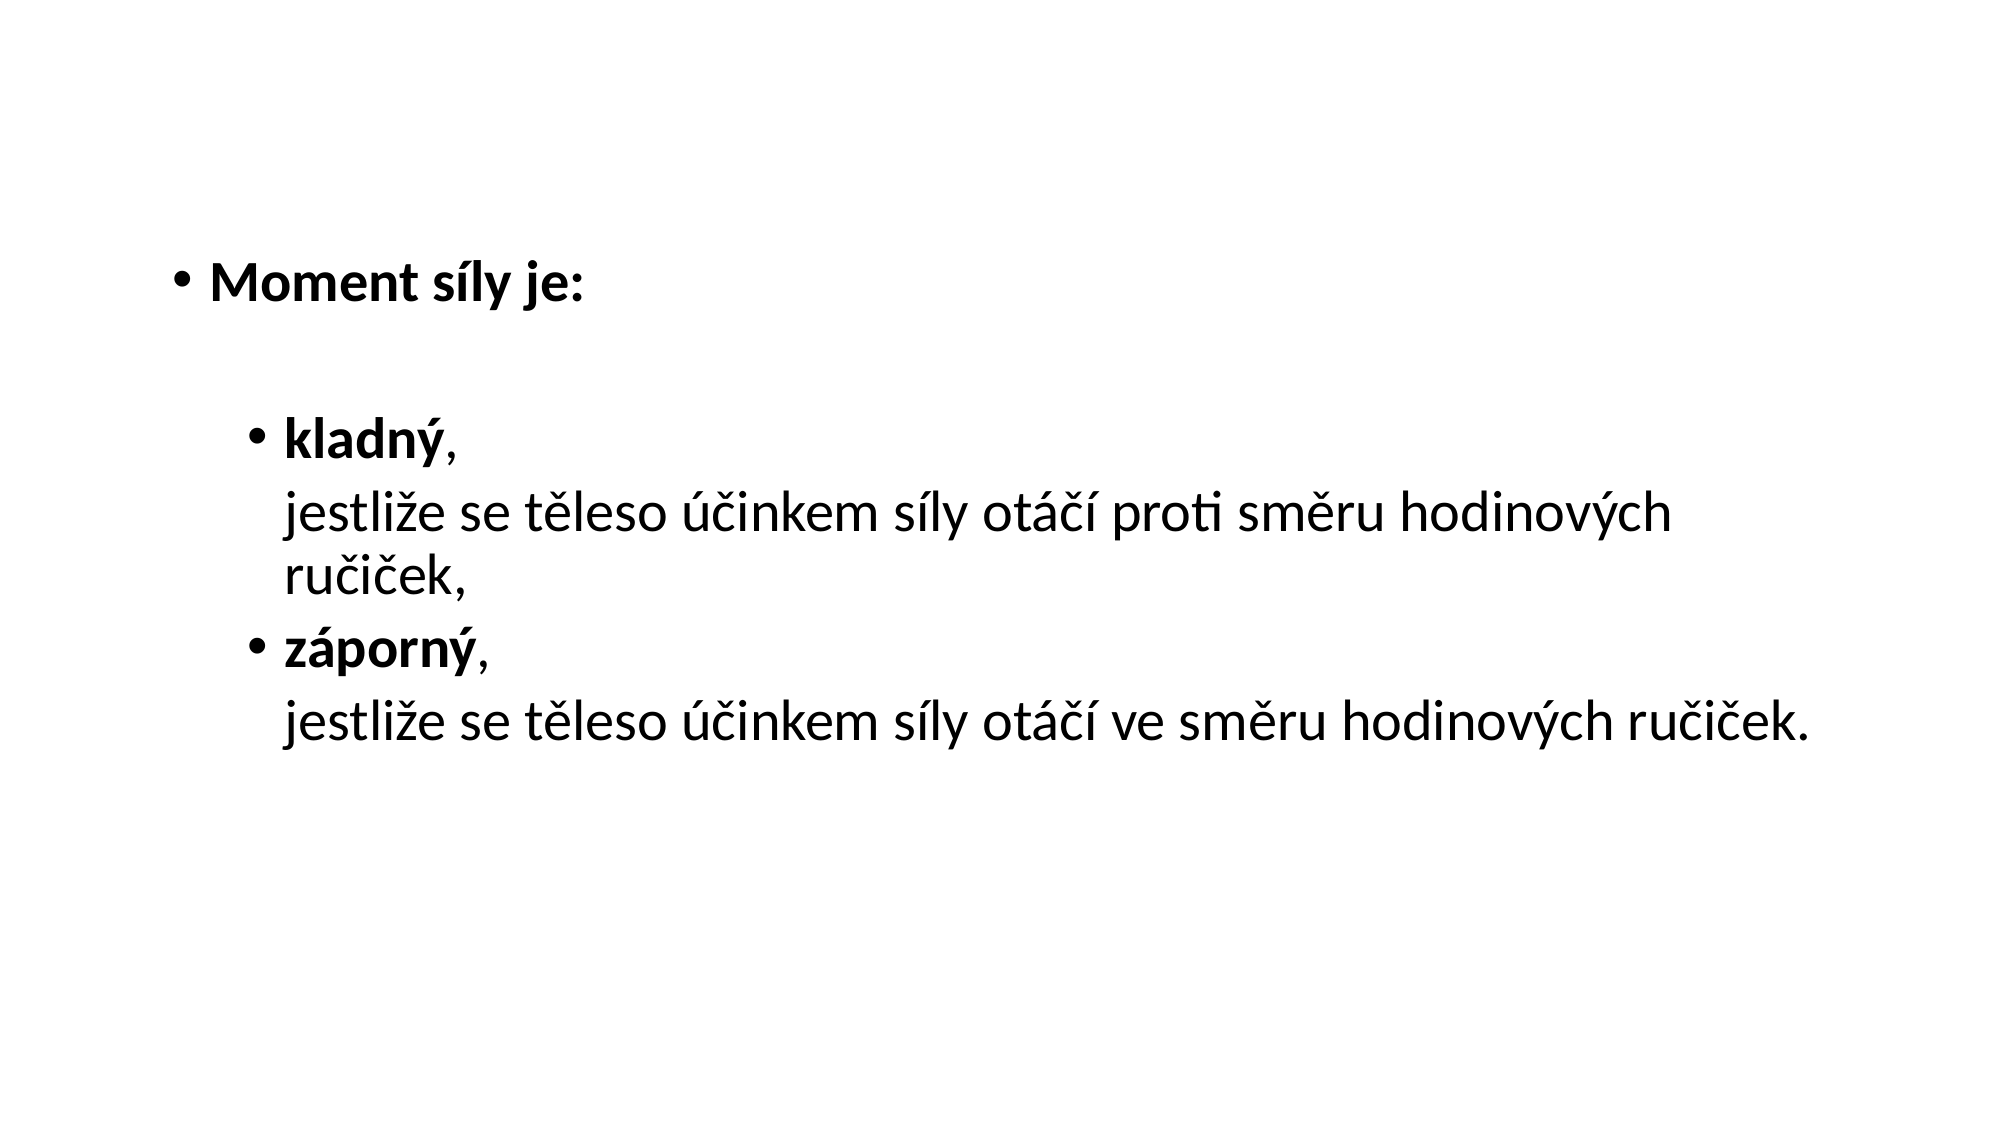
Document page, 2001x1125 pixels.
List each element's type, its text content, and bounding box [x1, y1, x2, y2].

list Moment síly je: kladný, jestliže se těleso účinkem síly otáčí proti směru hodinových ručiček, záporný, jestliže se těleso účinkem síly otáčí ve směru hodinových ručiček. [157, 243, 1829, 905]
